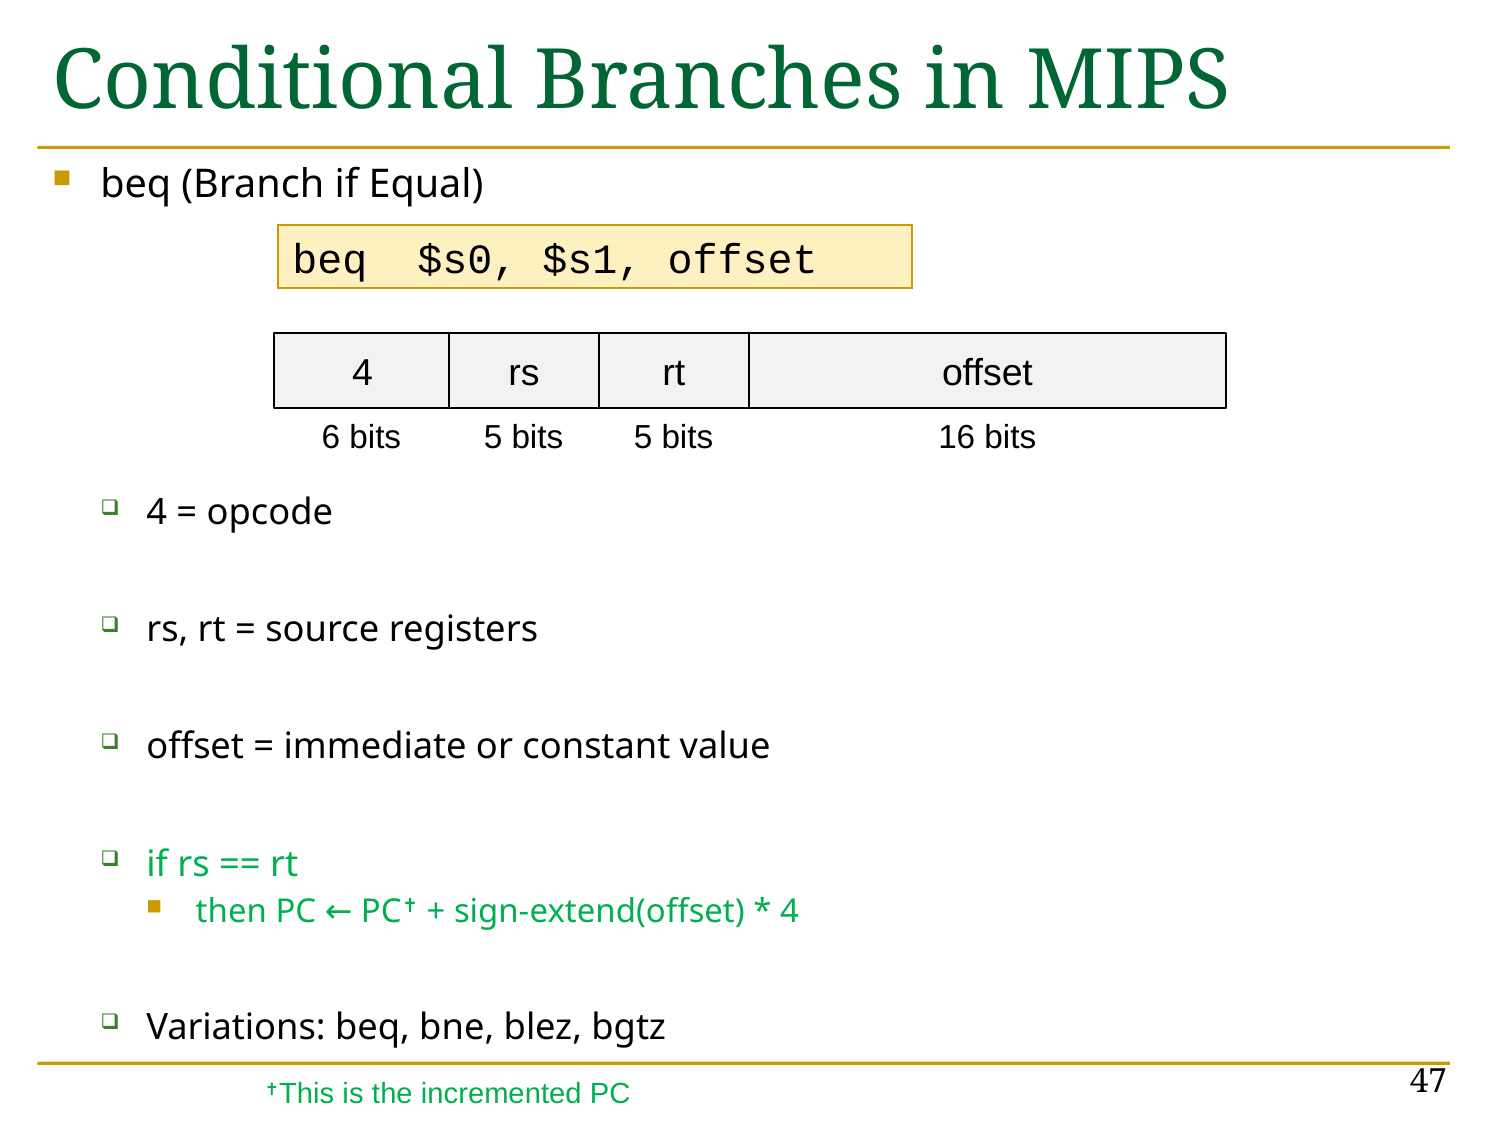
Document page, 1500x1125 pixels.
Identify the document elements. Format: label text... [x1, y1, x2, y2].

text_box beq $s0, $s1, offset [277, 224, 913, 289]
text_box ✝This is the incremented PC [250, 1067, 646, 1117]
list beq (Branch if Equal) 4 = opcode rs, rt = source registers offset = immediate or constant value if rs == rt then PC ← PC✝ + sign-extend(offset) * 4 Variations: beq, bne, blez, bgtz [37, 149, 1450, 1063]
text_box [273, 332, 1227, 463]
title Conditional Branches in MIPS [37, 0, 1450, 149]
slide_number 47 [1111, 1036, 1462, 1112]
